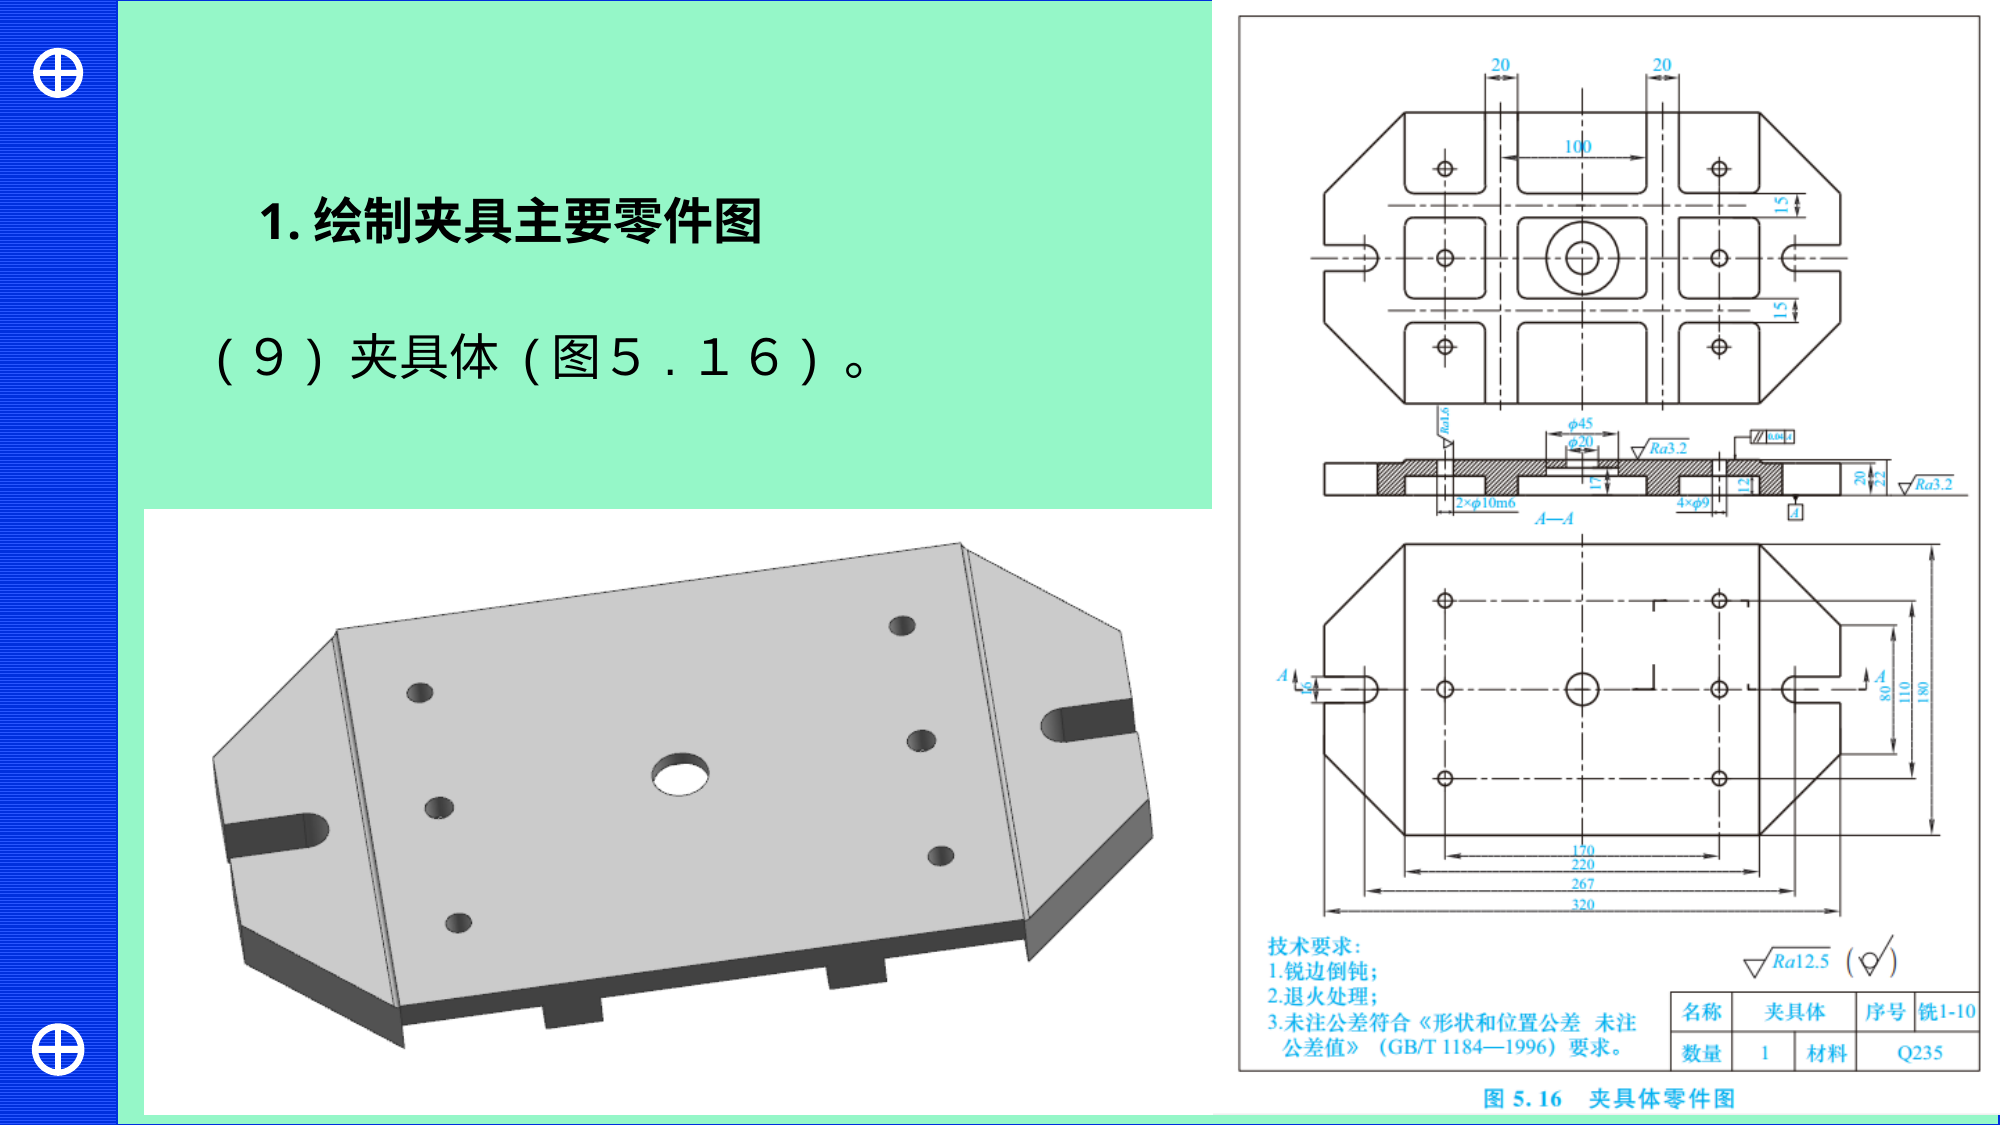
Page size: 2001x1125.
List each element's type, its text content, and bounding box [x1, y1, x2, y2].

picture [1212, 0, 2000, 1115]
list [144, 509, 1213, 1115]
text_box 1.绘制夹具主要零件图 [243, 182, 1212, 258]
text_box (９) 夹具体 (图５.１６) 。 [126, 287, 1212, 428]
